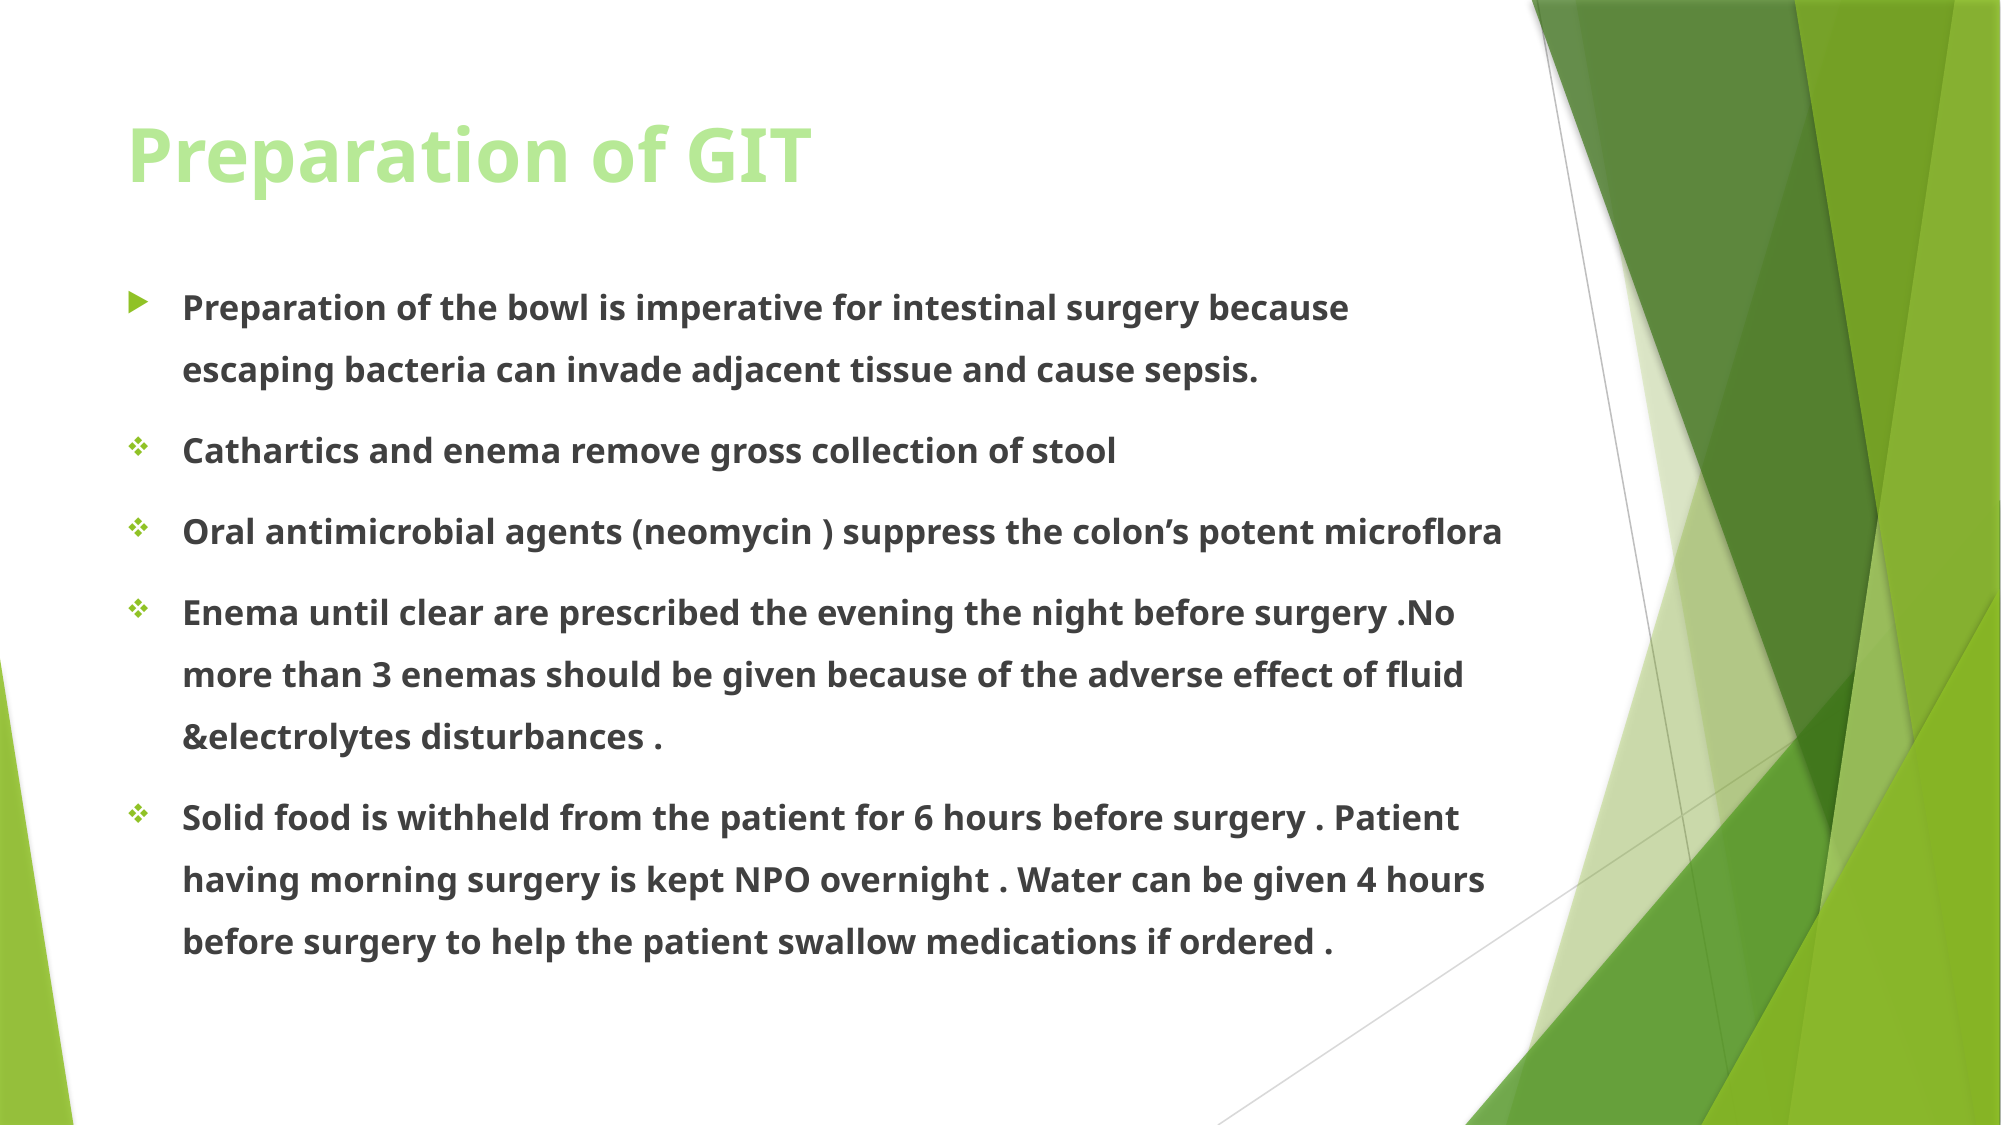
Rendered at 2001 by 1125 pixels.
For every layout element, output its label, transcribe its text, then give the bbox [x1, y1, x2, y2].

list Preparation of the bowl is imperative for intestinal surgery because escaping bacteria can invade adjacent tissue and cause sepsis. Cathartics and enema remove gross collection of stool Oral antimicrobial agents (neomycin ) suppress the colon’s potent microflora Enema until clear are prescribed the evening the night before surgery .No more than 3 enemas should be given because of the adverse effect of fluid &electrolytes disturbances . Solid food is withheld from the patient for 6 hours before surgery . Patient having morning surgery is kept NPO overnight . Water can be given 4 hours before surgery to help the patient swallow medications if ordered . [111, 257, 1522, 991]
title Preparation of GIT [111, 99, 1522, 257]
